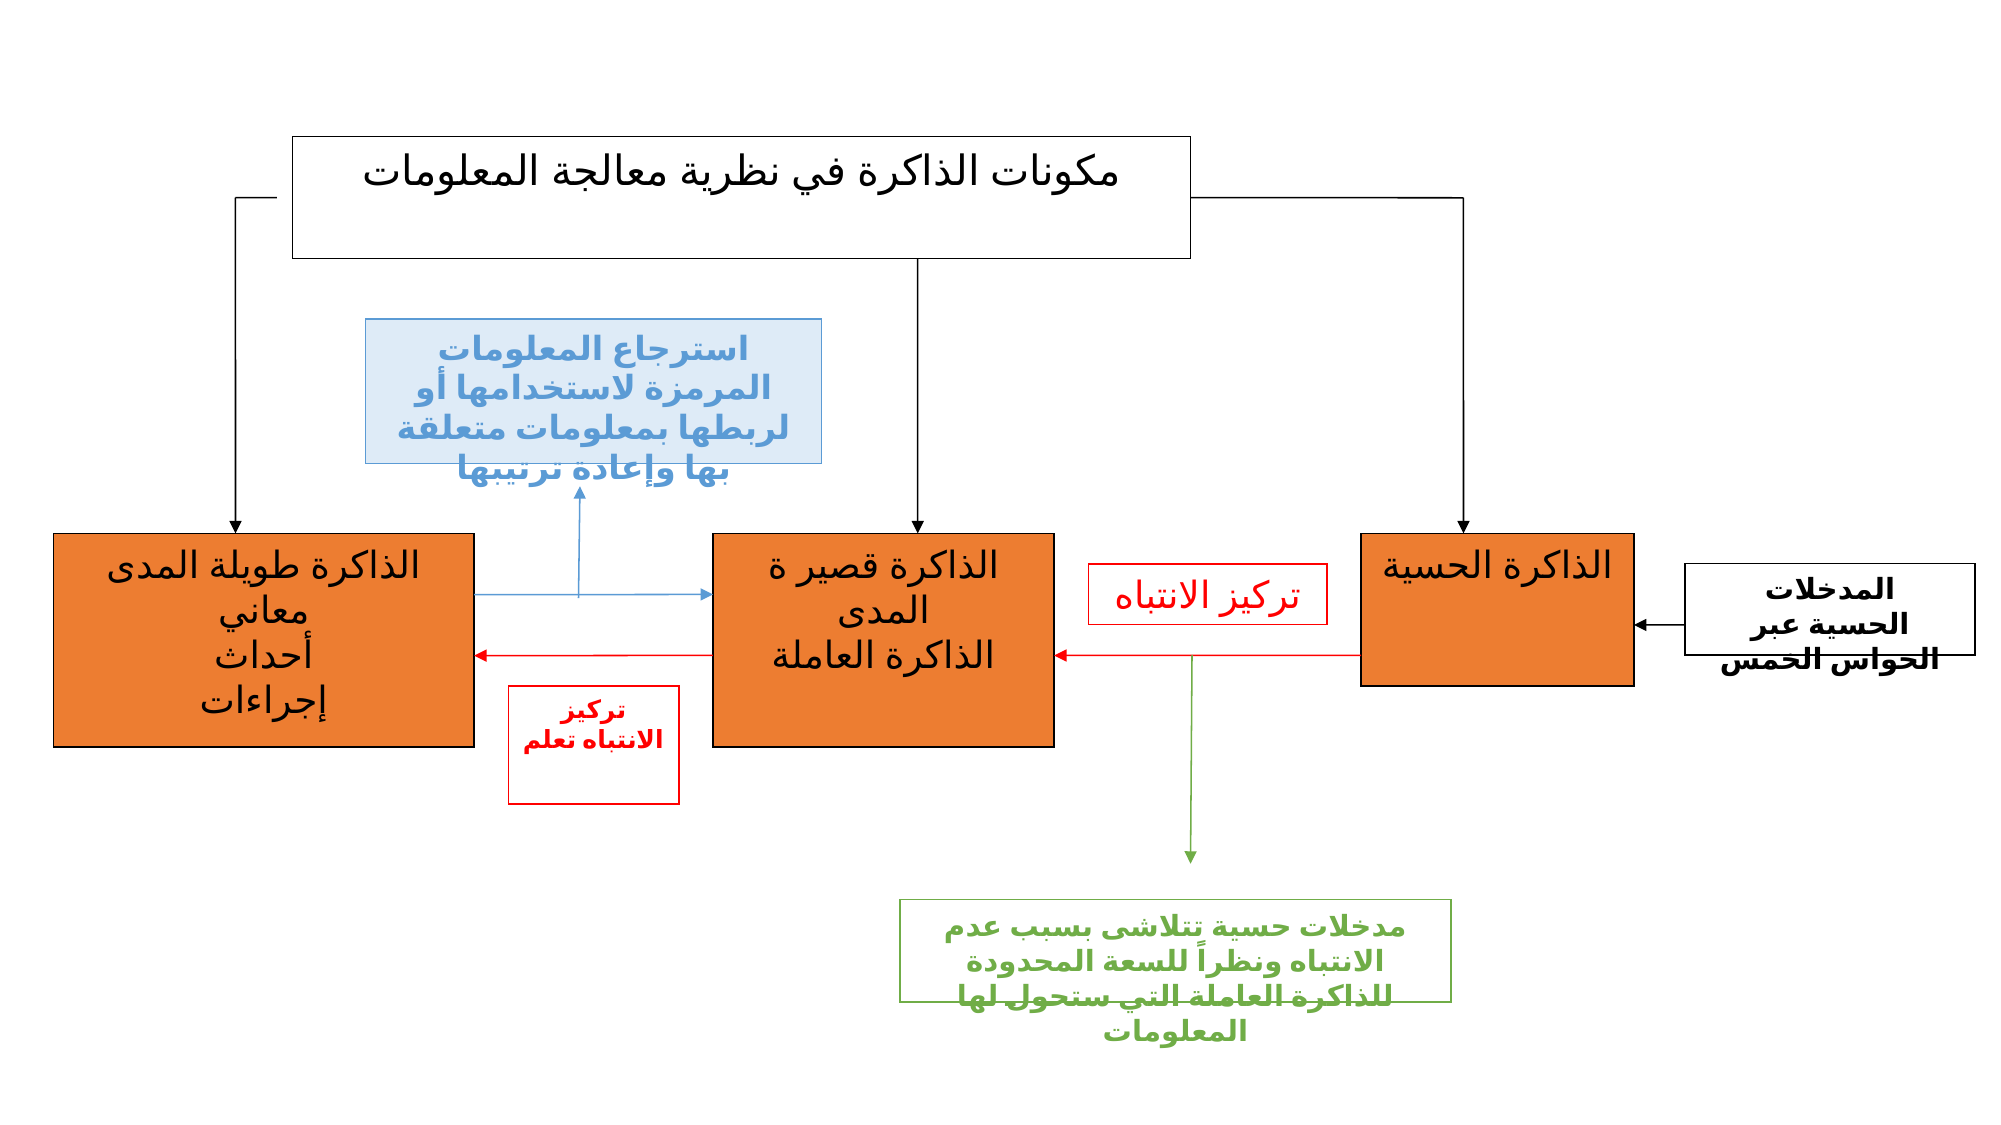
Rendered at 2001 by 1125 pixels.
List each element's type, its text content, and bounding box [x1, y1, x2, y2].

text_box مدخلات حسية تتلاشى بسبب عدم الانتباه ونظراً للسعة المحدودة للذاكرة العاملة التي ستحول لها المعلومات [899, 899, 1451, 1002]
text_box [53, 136, 1976, 840]
text_box [1184, 840, 1197, 864]
